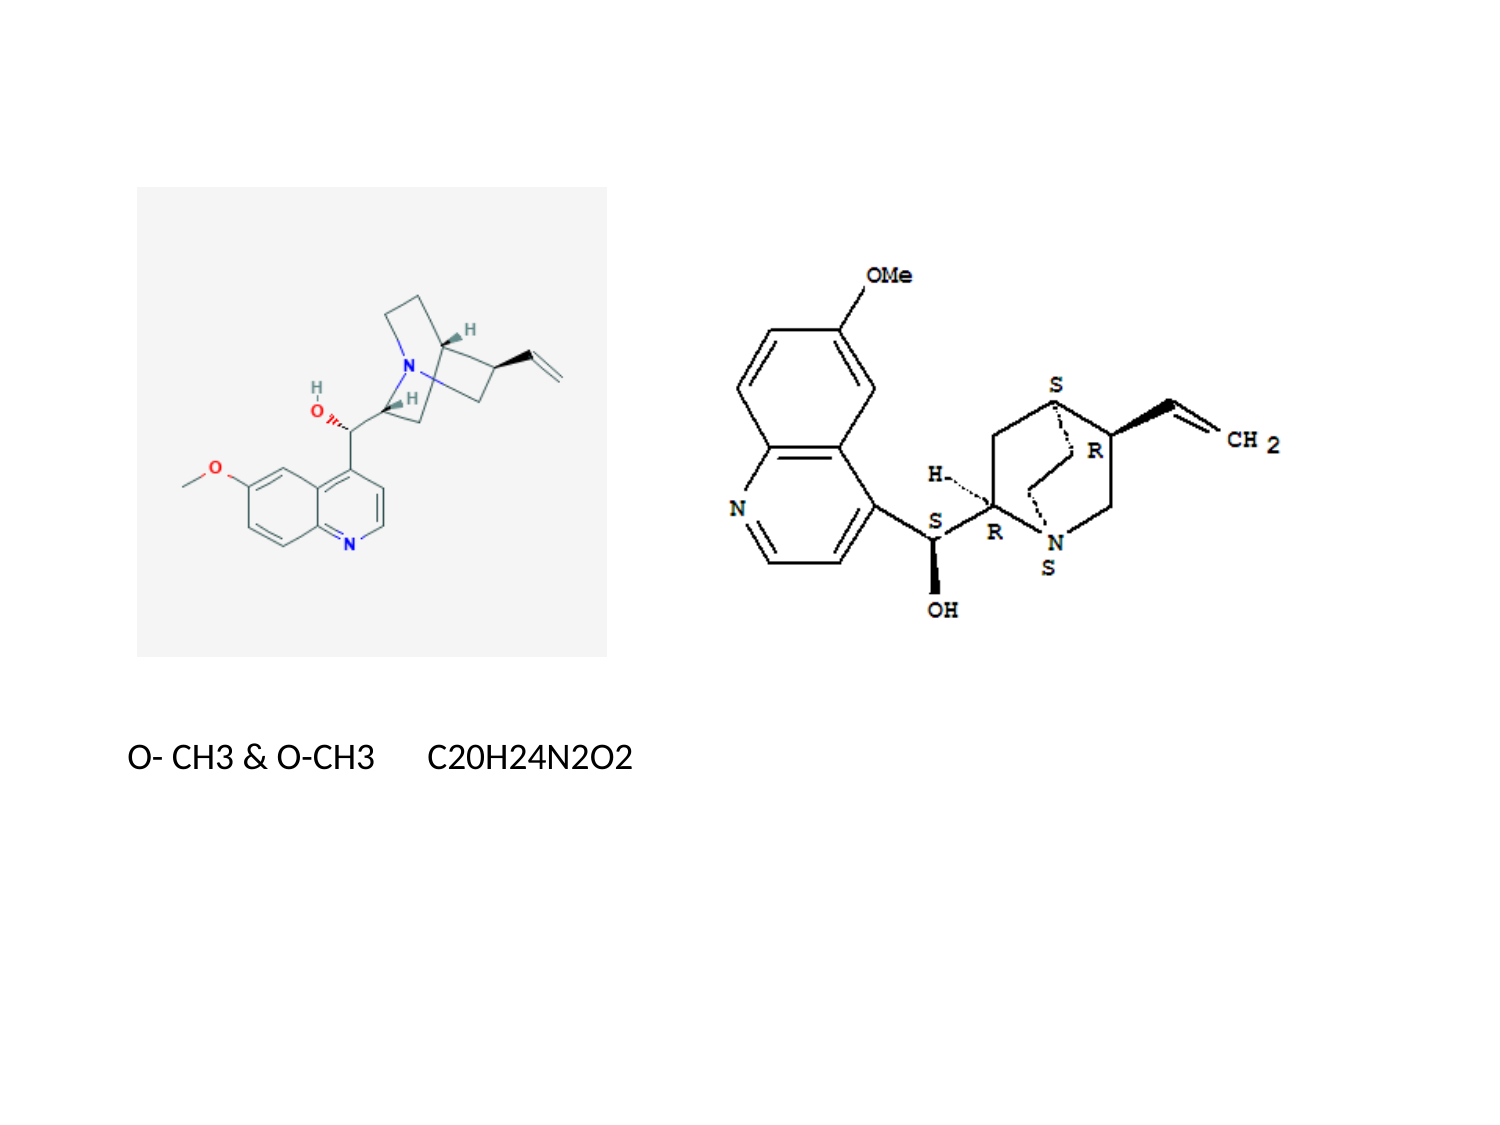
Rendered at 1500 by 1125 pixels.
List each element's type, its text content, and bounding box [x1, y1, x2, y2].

text_box O- CH3 & O-CH3 C20H24N2O2 [112, 724, 663, 785]
picture [699, 233, 1318, 655]
picture [137, 187, 607, 657]
